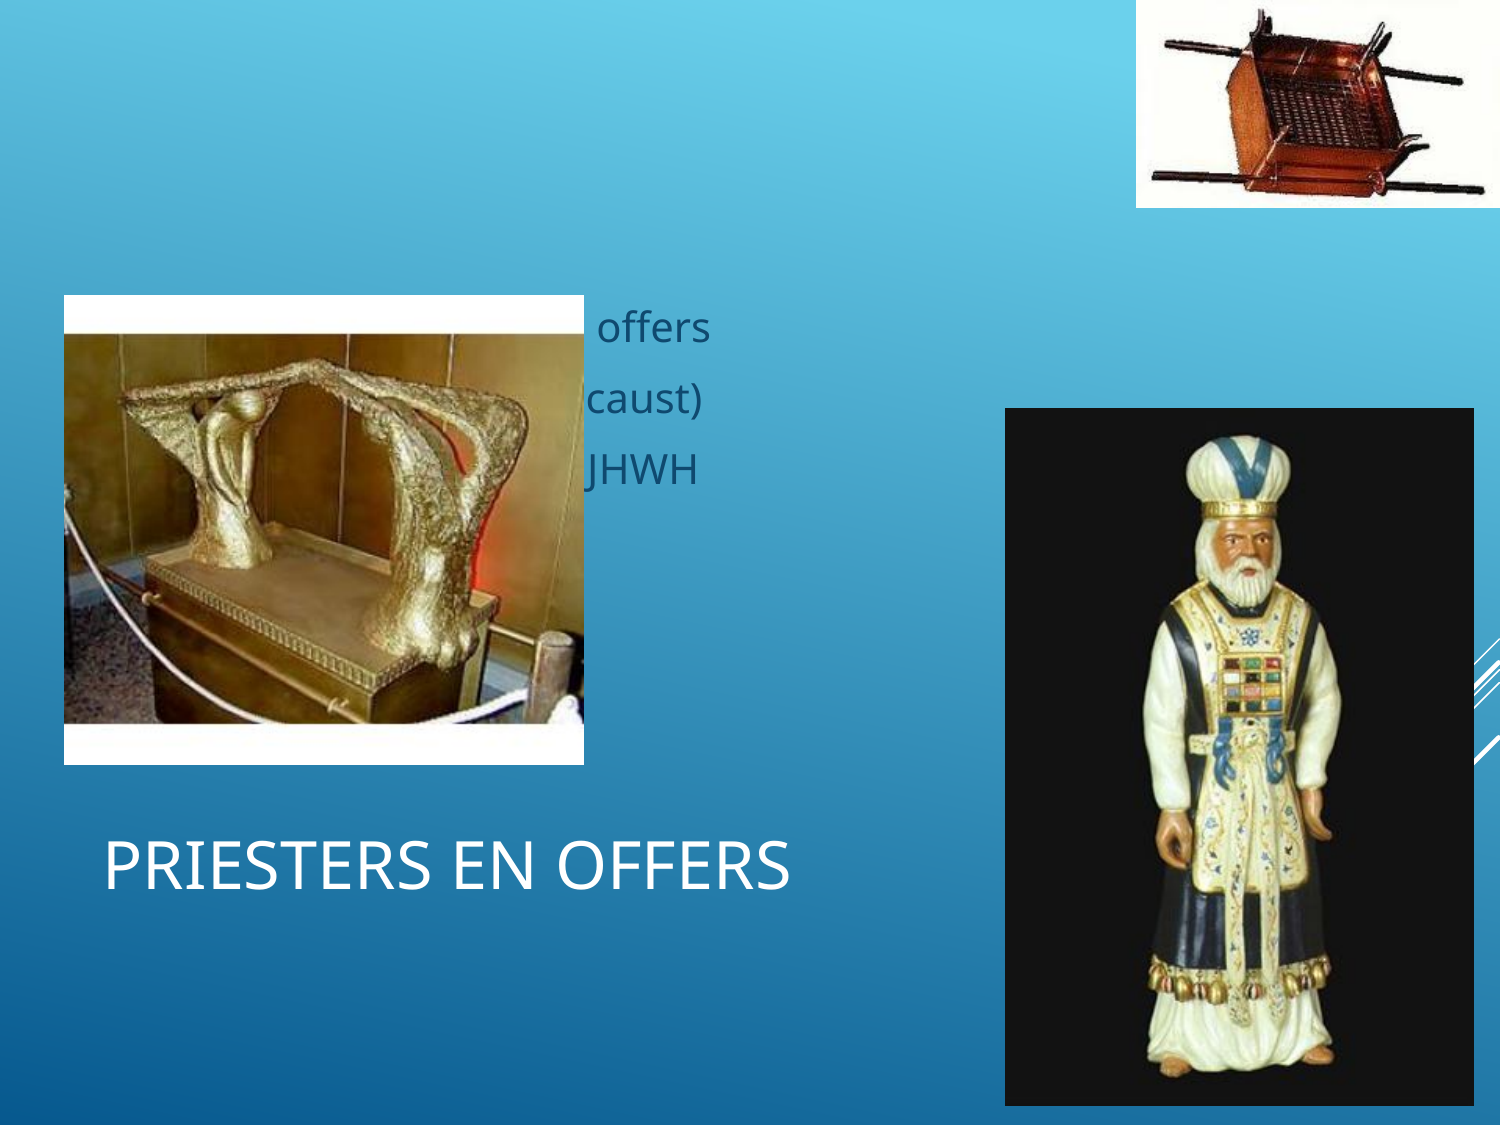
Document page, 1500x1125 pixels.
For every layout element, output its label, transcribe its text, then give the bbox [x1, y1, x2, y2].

picture [1136, 0, 1500, 209]
picture [64, 295, 584, 765]
title Priesters en offers [87, 737, 1004, 988]
list Verschillende redenen offers Zoals brandoffer (holocaust) Priesters: contact met JHWH [87, 87, 1163, 706]
picture [1004, 408, 1475, 1106]
